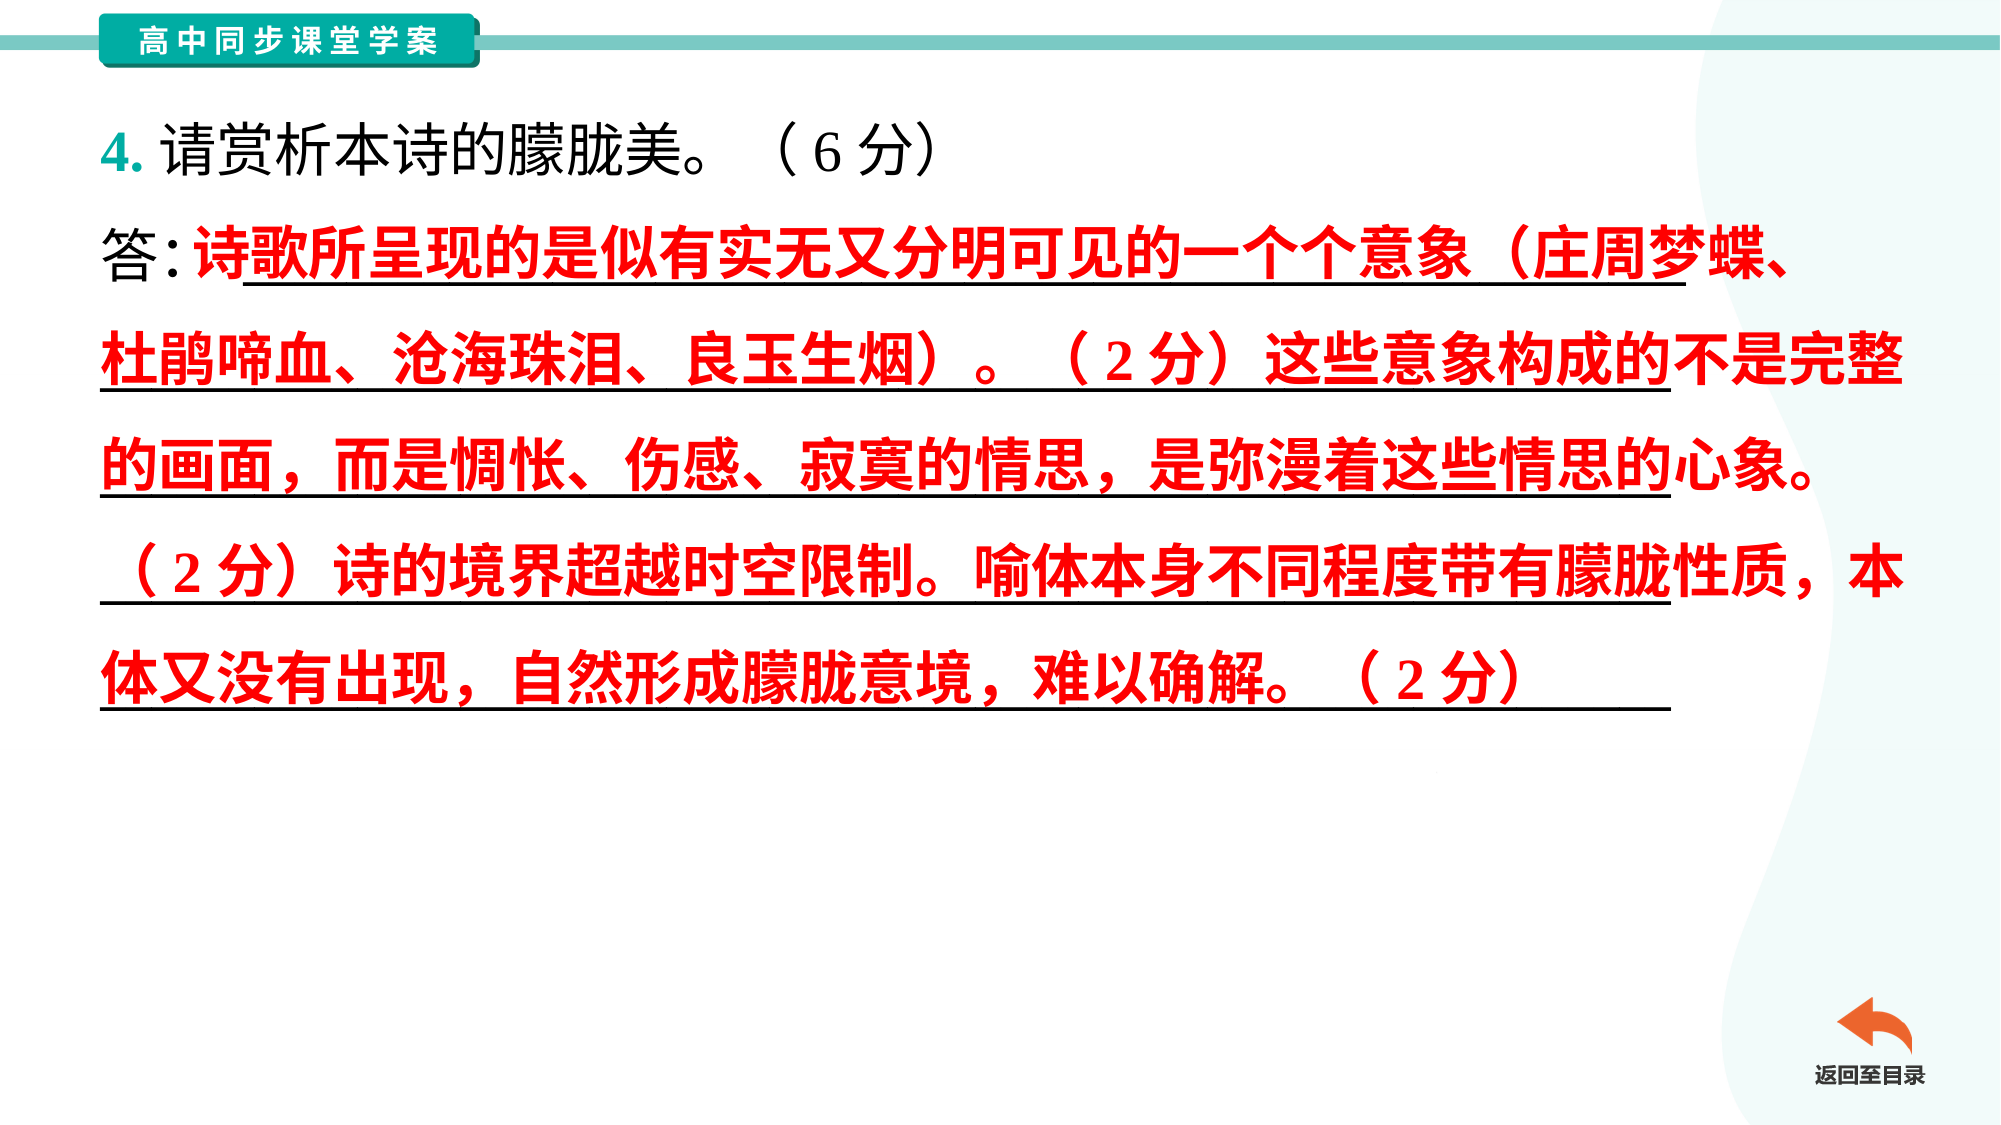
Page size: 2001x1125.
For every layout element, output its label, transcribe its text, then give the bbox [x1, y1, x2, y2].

text_box 诗歌所呈现的是似有实无又分明可见的一个个意象（庄周梦蝶、 杜鹃啼血、沧海珠泪、良玉生烟）。（2分）这些意象构成的不是完整 的画面，而是惆怅、伤感、寂寞的情思，是弥漫着这些情思的心象。 （2分）诗的境界超越时空限制。喻体本身不同程度带有朦胧性质，本 体又没有出现，自然形成朦胧意境，难以确解。（2分） [100, 179, 1899, 711]
picture [0, 0, 2000, 1125]
text_box 4.请赏析本诗的朦胧美。（6分） 答： ________________________________________________________ _____________________________________________________________ _____________________________________________________________ _____________________________________________________________ _____________________________________________________________ [100, 711, 1899, 715]
text_box 4.请赏析本诗的朦胧美。（6分） 答： ________________________________________________________ _____________________________________________________________ _____________________________________________________________ _____________________________________________________________ _____________________________________________________________ [100, 76, 1899, 179]
